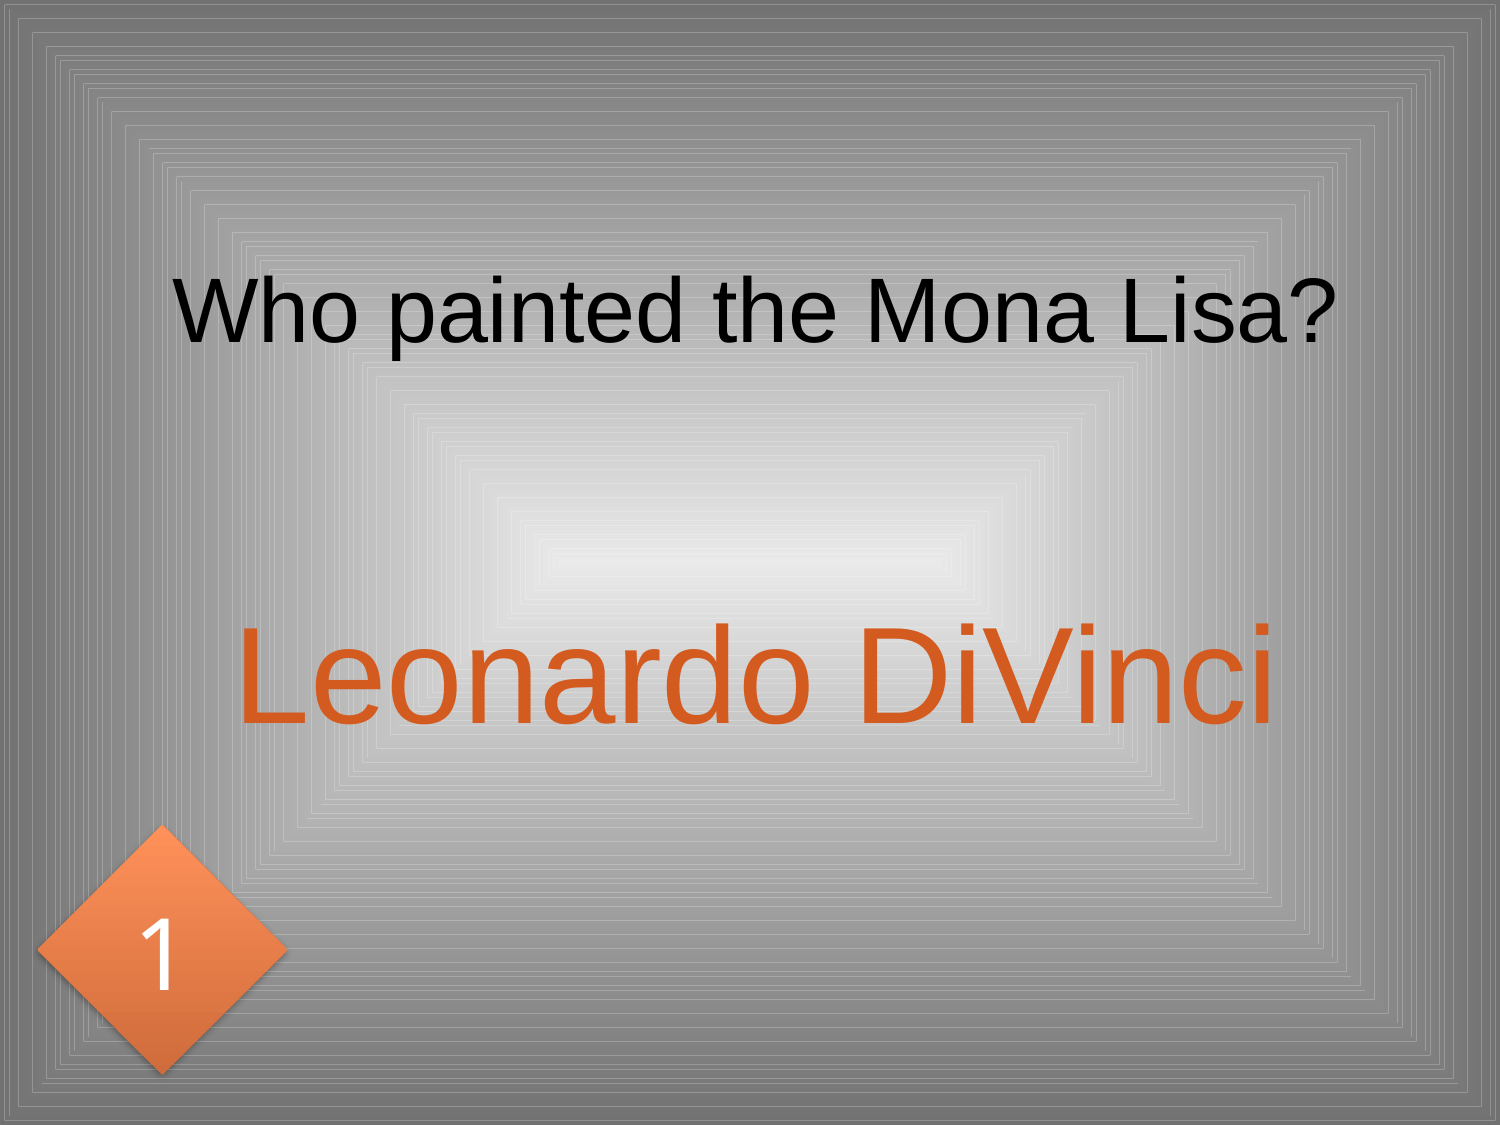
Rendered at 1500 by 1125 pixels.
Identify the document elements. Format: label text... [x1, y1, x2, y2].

title Who painted the Mona Lisa? [112, 137, 1401, 476]
text_box Leonardo DiVinci [112, 500, 1400, 838]
text_box 1 [37, 838, 288, 1075]
